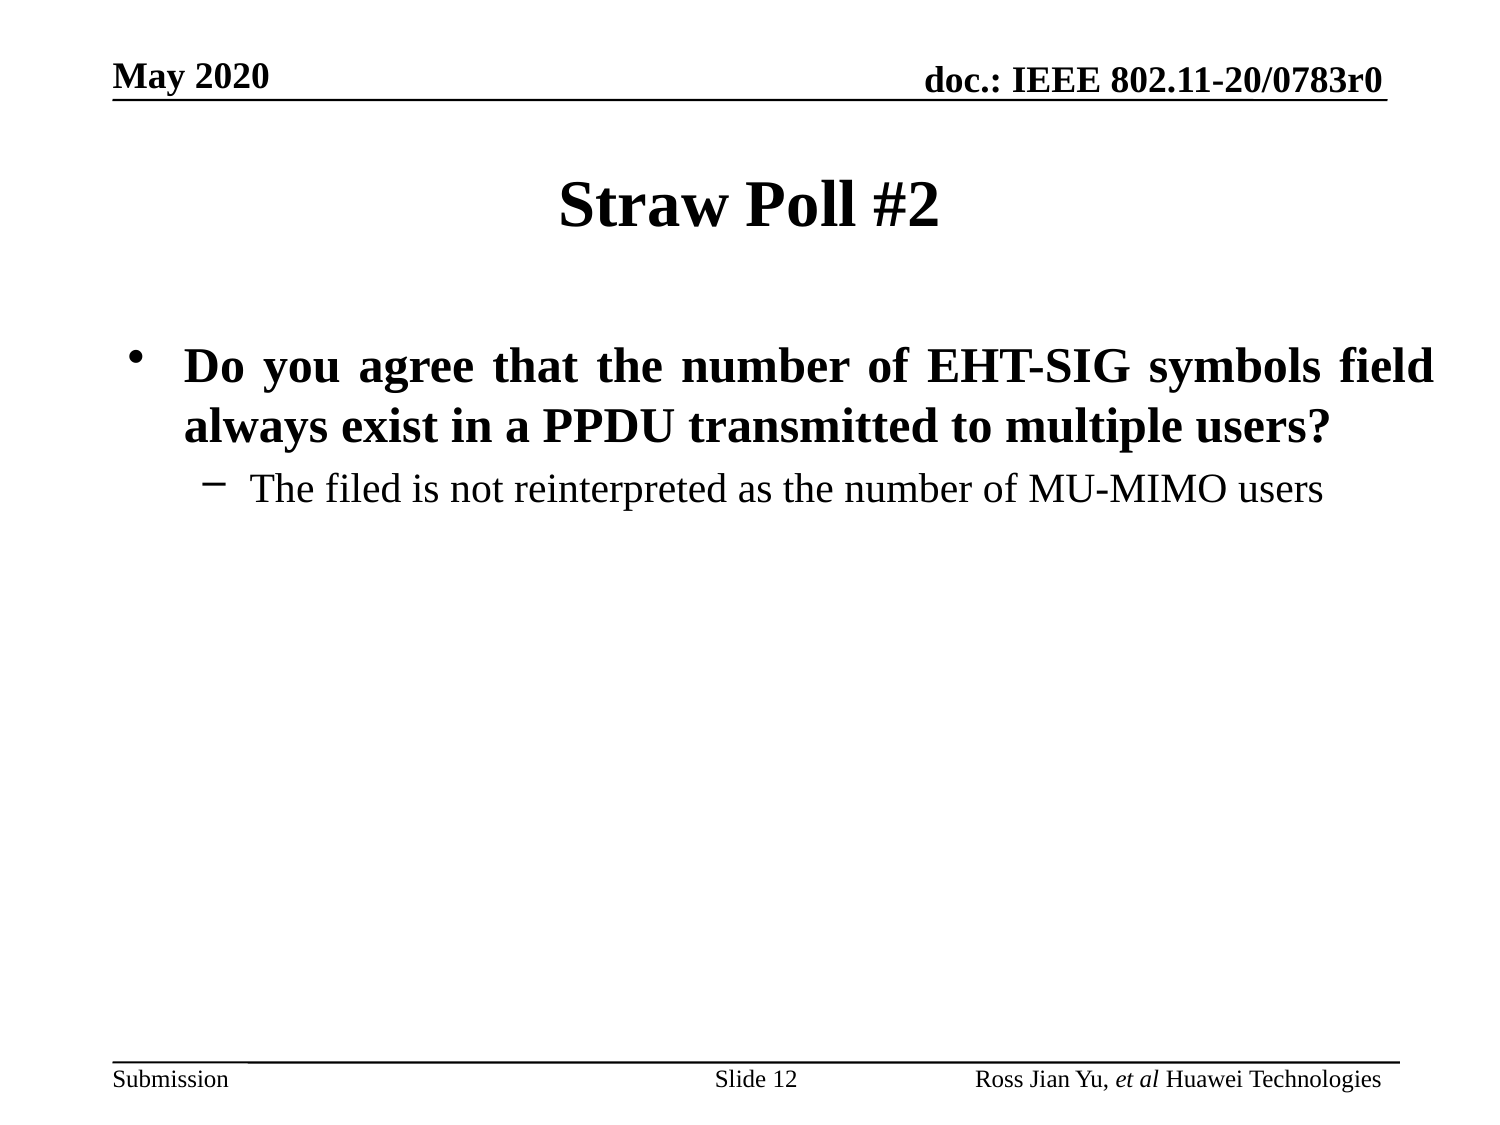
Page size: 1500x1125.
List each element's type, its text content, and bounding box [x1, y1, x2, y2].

list Do you agree that the number of EHT-SIG symbols field always exist in a PPDU transmitted to multiple users? The filed is not reinterpreted as the number of MU-MIMO users [112, 324, 1451, 1001]
title Straw Poll #2 [112, 112, 1388, 288]
slide_number Slide 12 [712, 1061, 800, 1093]
